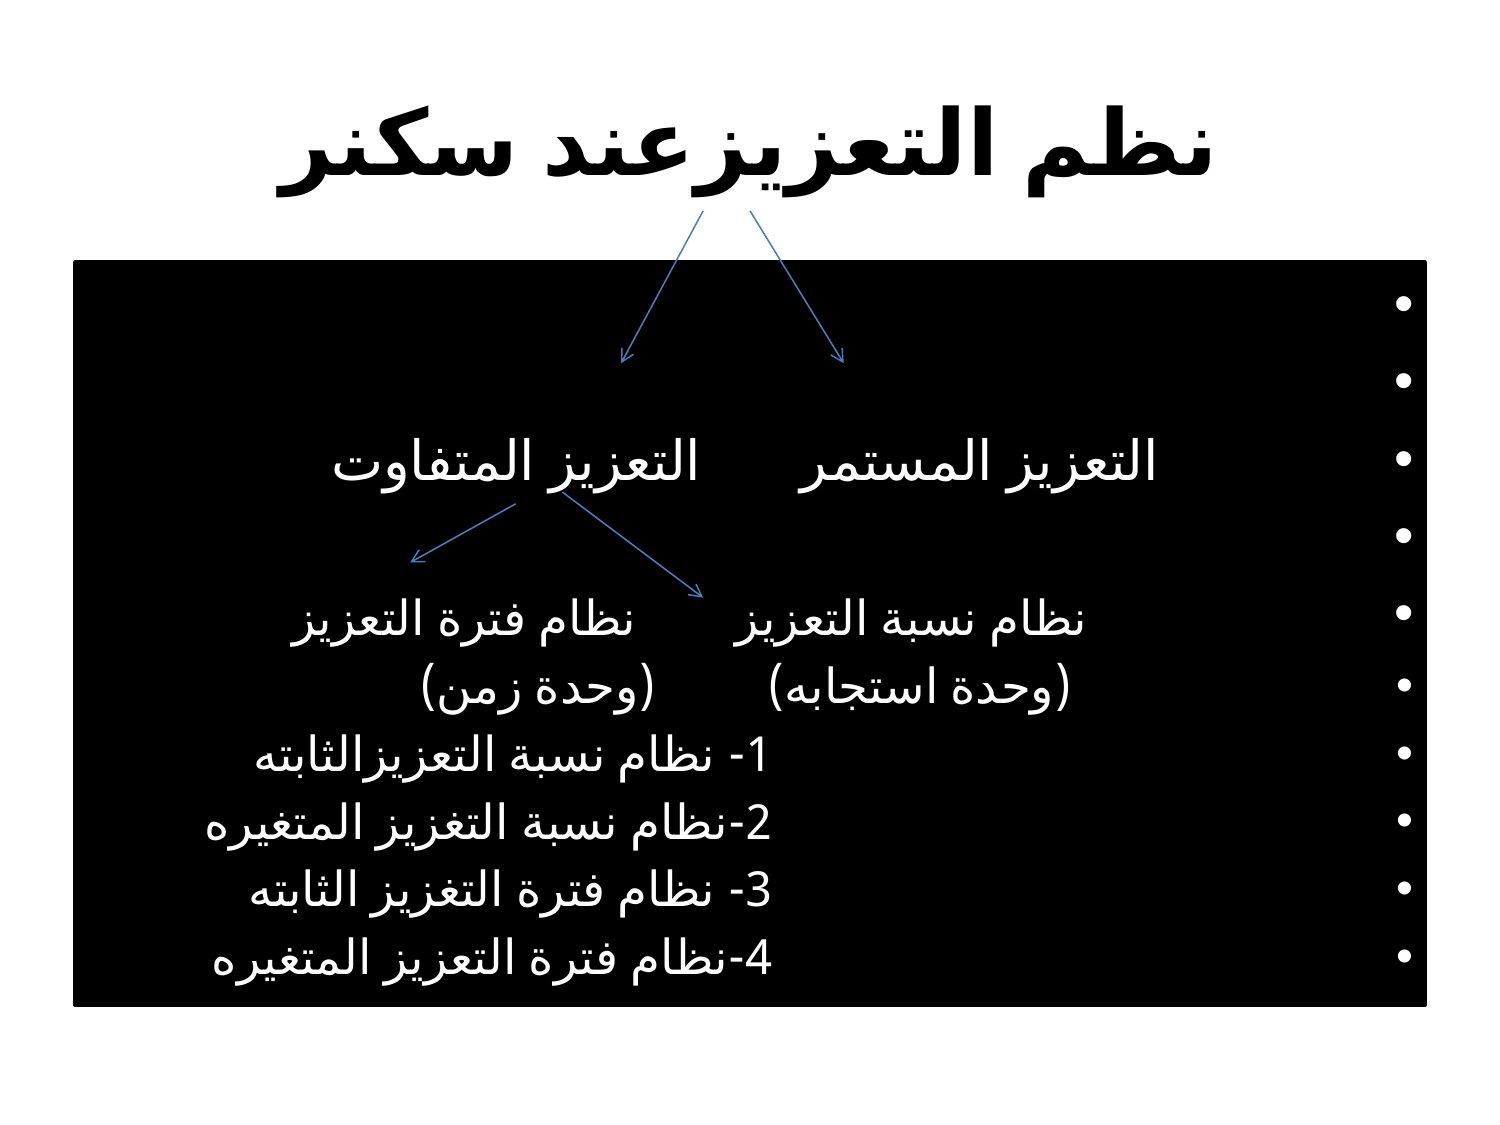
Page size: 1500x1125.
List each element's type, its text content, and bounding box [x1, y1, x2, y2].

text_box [585, 245, 739, 329]
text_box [562, 491, 704, 598]
list التعزيز المستمر التعزيز المتفاوت نظام نسبة التعزيز نظام فترة التعزيز (وحدة استجابه) (وحدة زمن) 1- نظام نسبة التعزيزالثابته 2-نظام نسبة التغزيز المتغيره 3- نظام فترة التغزيز الثابته 4-نظام فترة التعزيز المتغيره [73, 260, 1427, 1007]
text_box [720, 239, 874, 335]
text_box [409, 503, 516, 563]
title نظم التعزيزعند سكنر [75, 45, 1425, 233]
